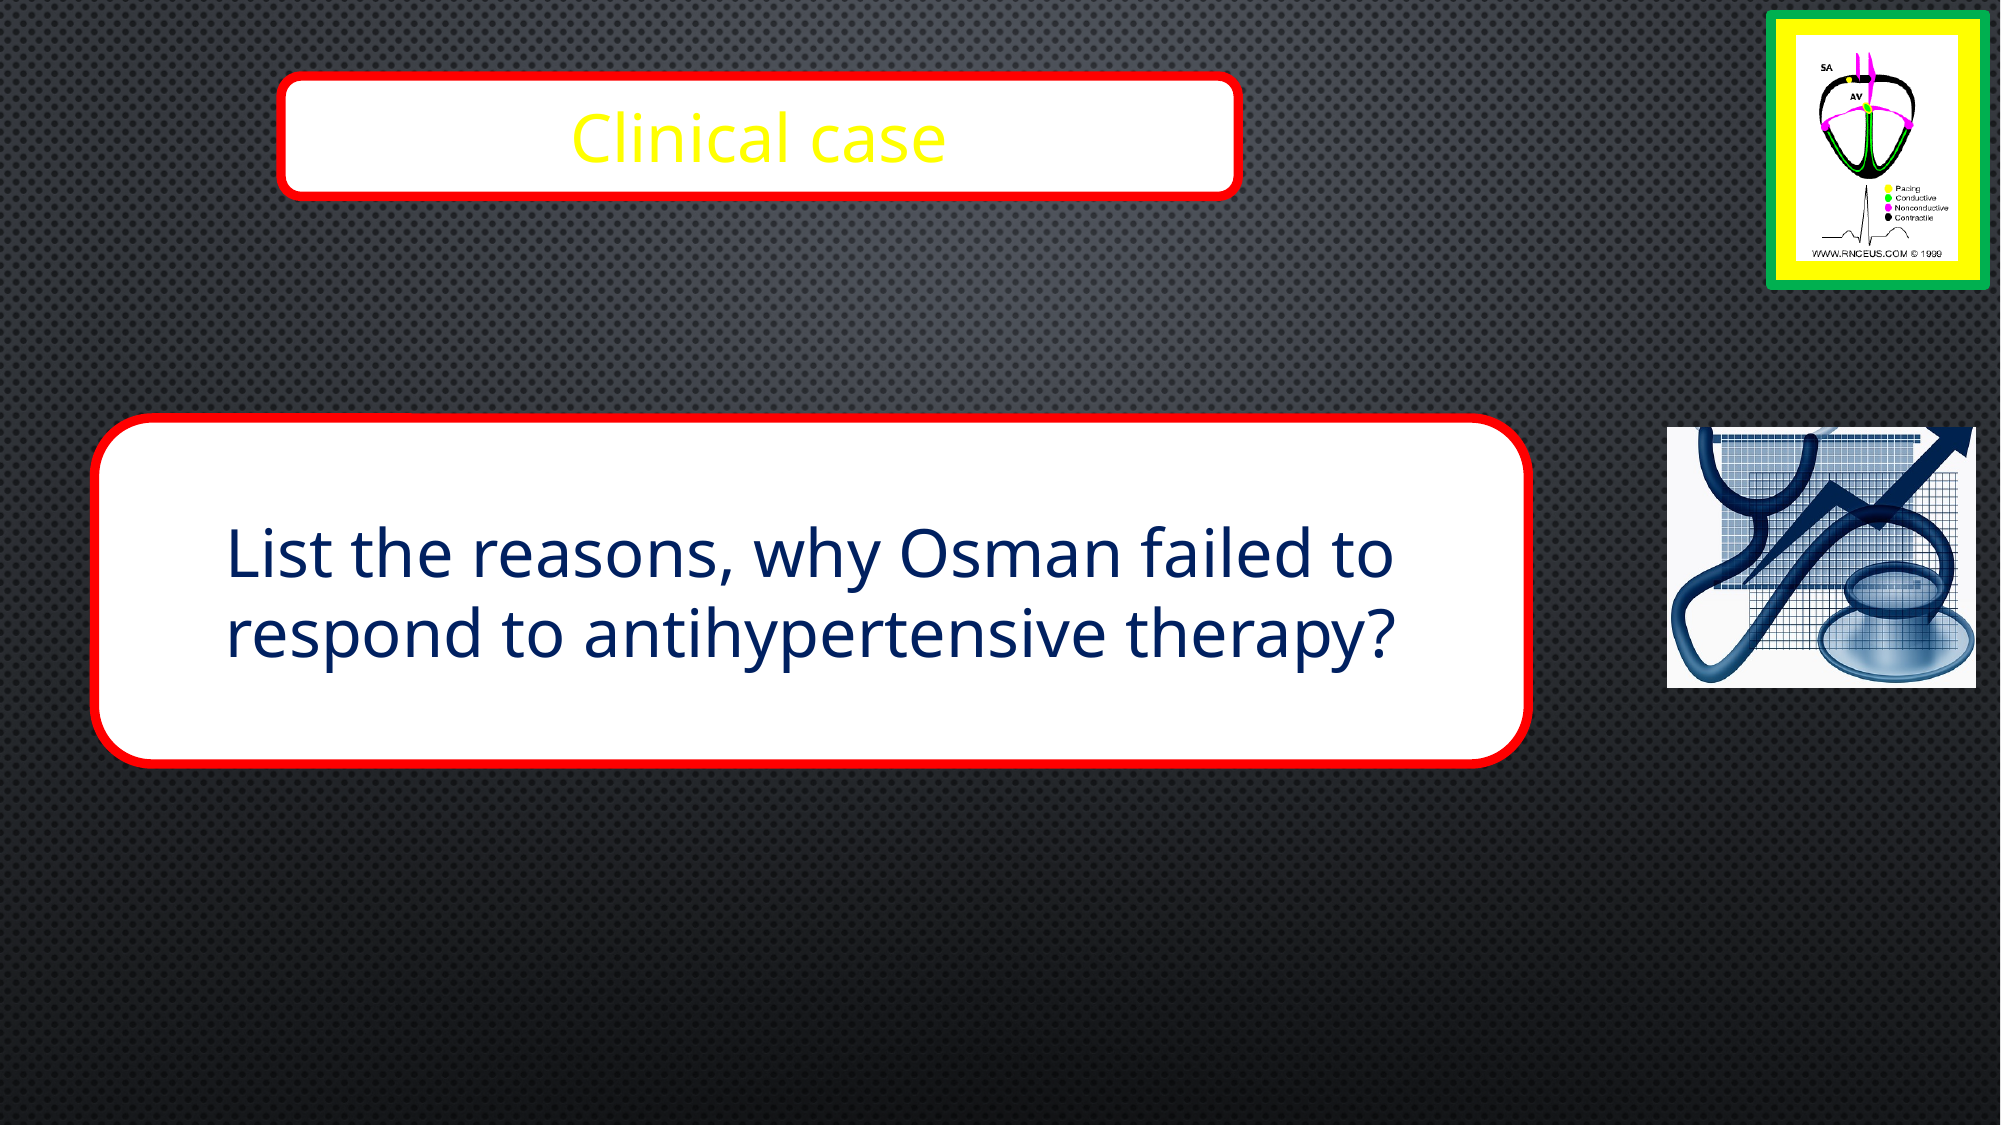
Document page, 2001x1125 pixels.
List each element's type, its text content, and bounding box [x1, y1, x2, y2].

text_box List the reasons, why Osman failed to respond to antihypertensive therapy? [92, 416, 1530, 766]
picture [1795, 35, 1959, 261]
text_box [1770, 13, 1987, 287]
text_box Clinical case [279, 74, 1240, 198]
picture [1667, 427, 1976, 689]
